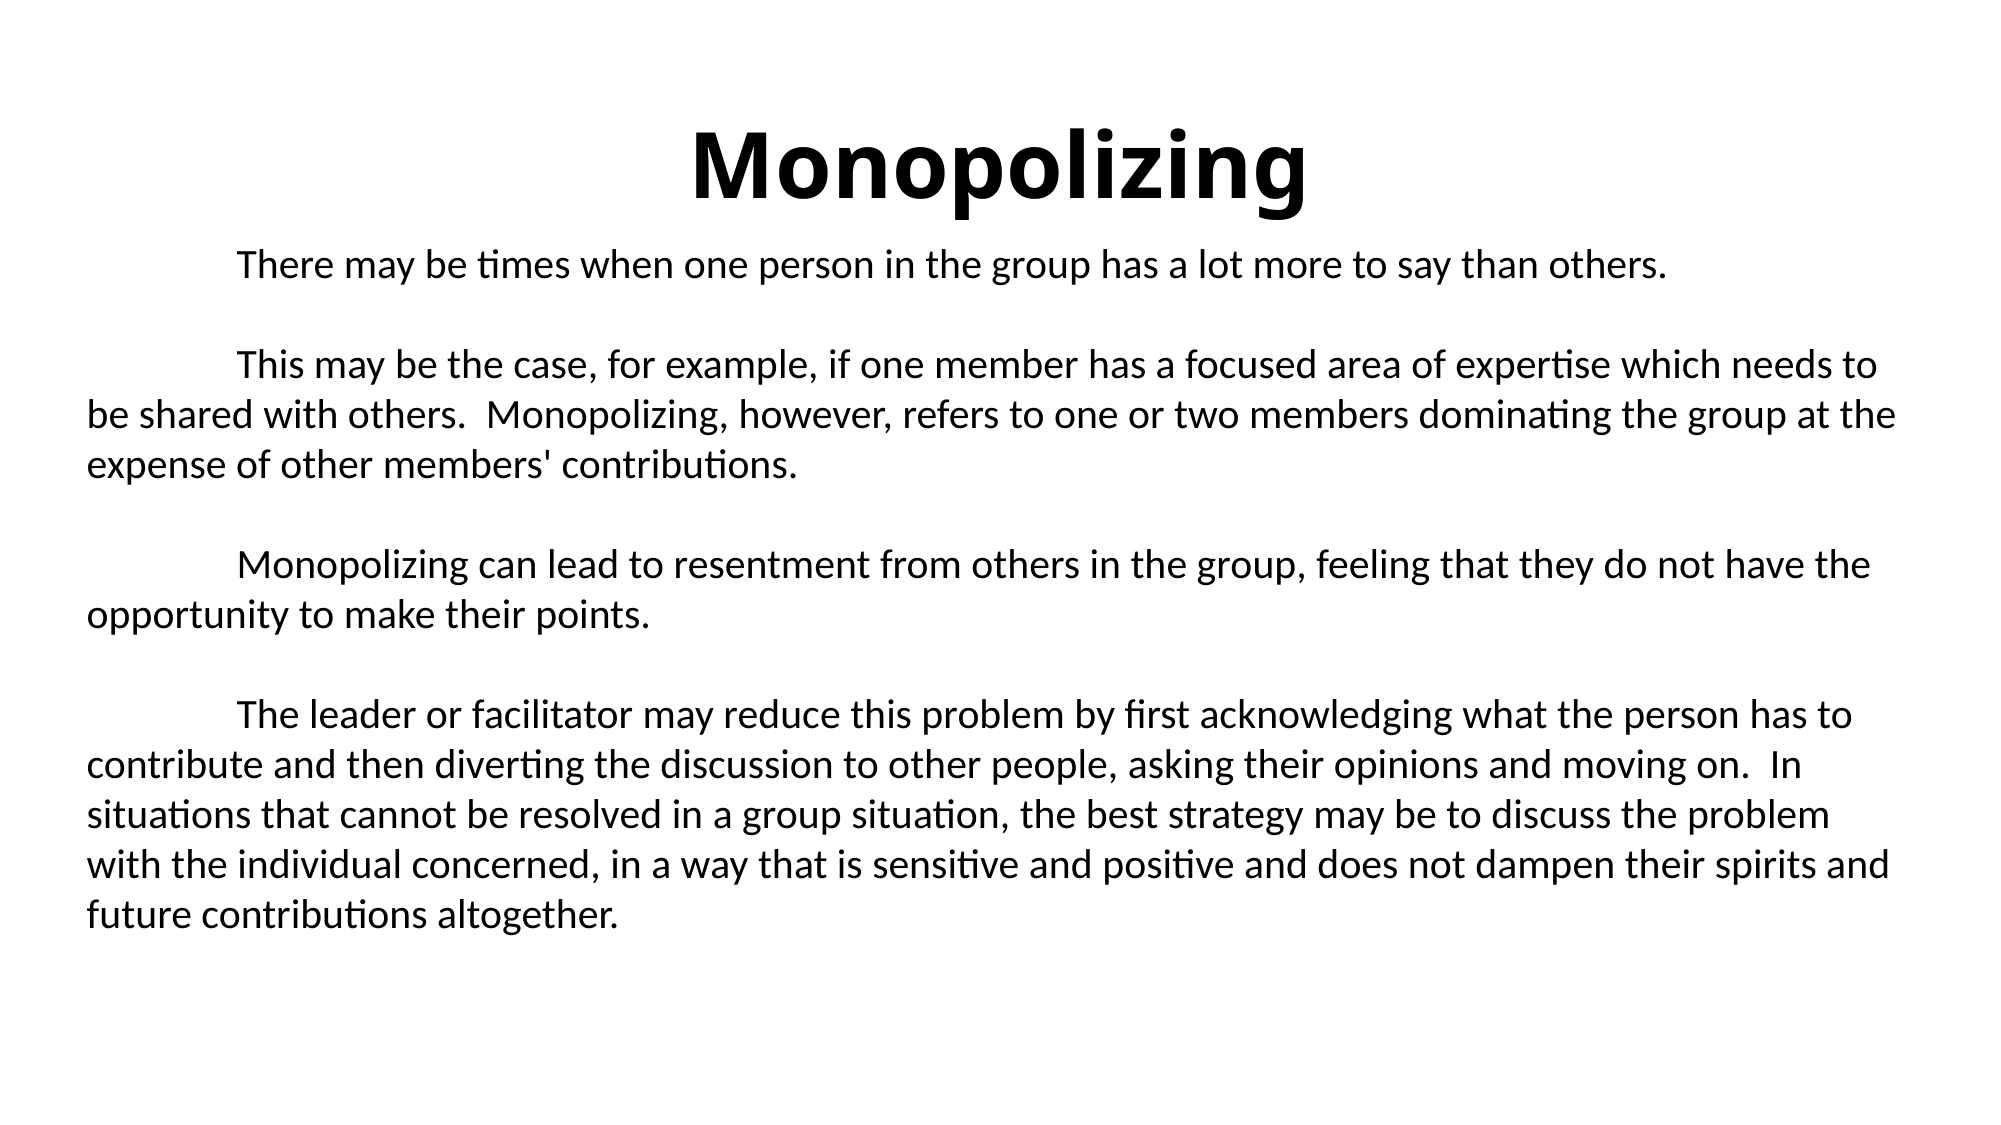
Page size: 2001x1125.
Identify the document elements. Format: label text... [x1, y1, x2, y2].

title Monopolizing [137, 59, 1863, 229]
text_box There may be times when one person in the group has a lot more to say than others. This may be the case, for example, if one member has a focused area of expertise which needs to be shared with others. Monopolizing, however, refers to one or two members dominating the group at the expense of other members' contributions. Monopolizing can lead to resentment from others in the group, feeling that they do not have the opportunity to make their points. The leader or facilitator may reduce this problem by first acknowledging what the person has to contribute and then diverting the discussion to other people, asking their opinions and moving on. In situations that cannot be resolved in a group situation, the best strategy may be to discuss the problem with the individual concerned, in a way that is sensitive and positive and does not dampen their spirits and future contributions altogether. [71, 229, 1929, 945]
